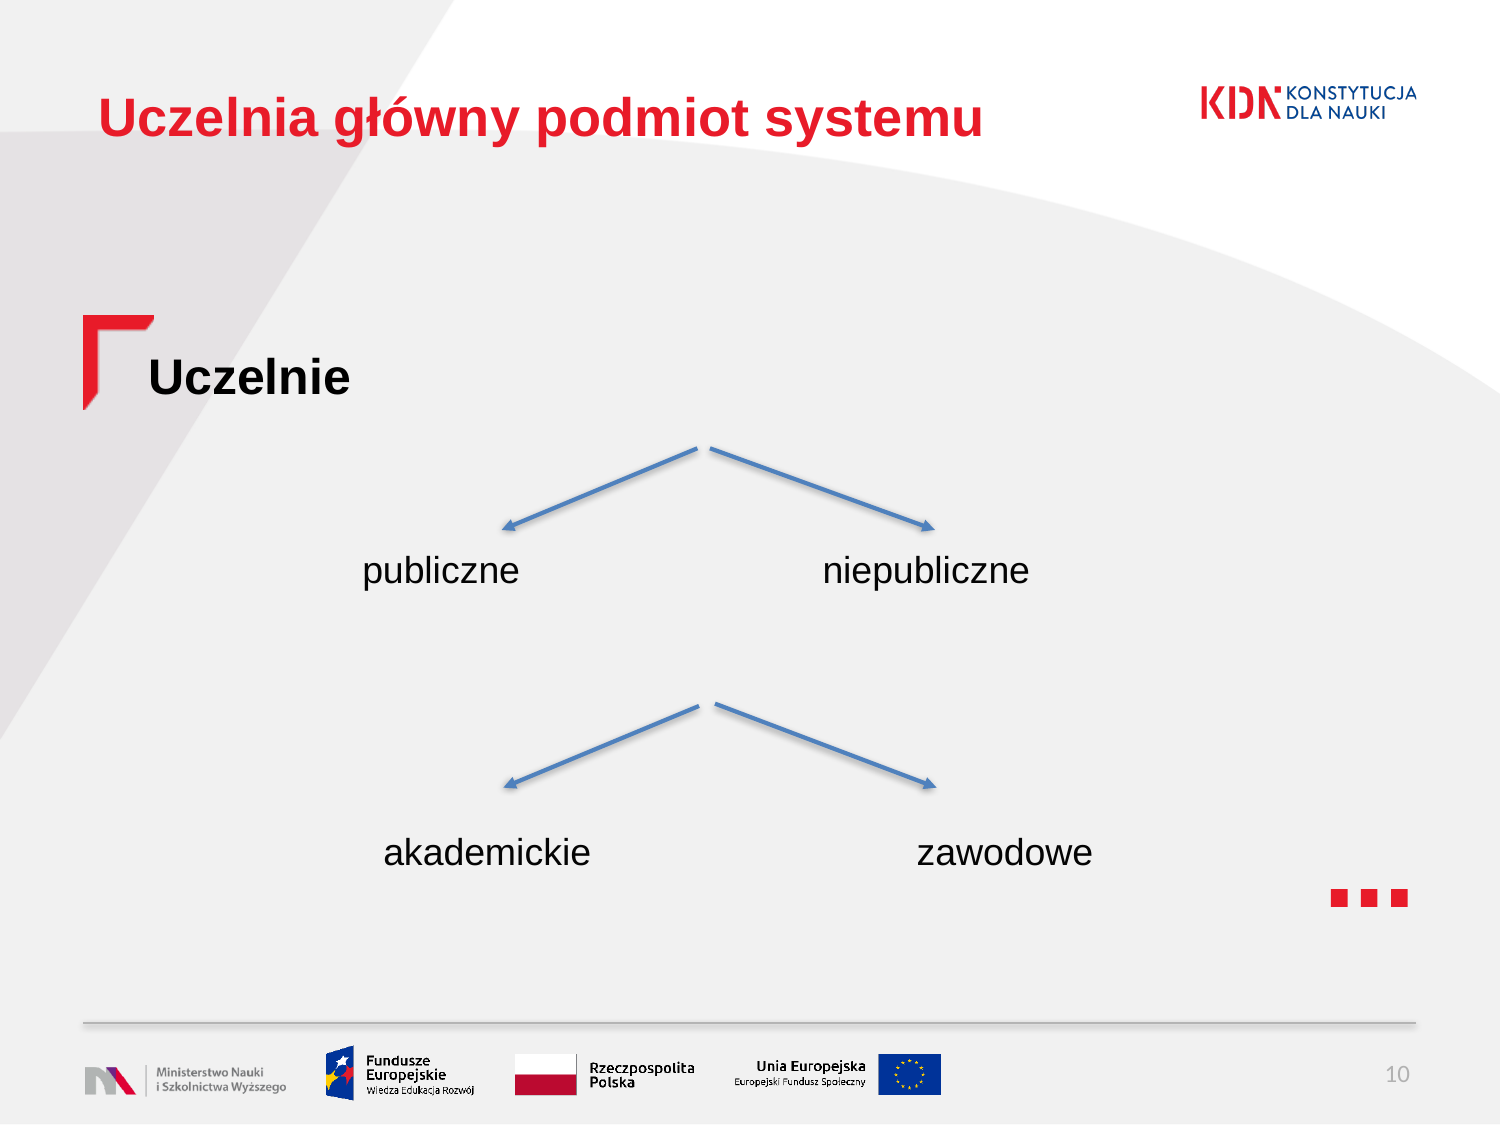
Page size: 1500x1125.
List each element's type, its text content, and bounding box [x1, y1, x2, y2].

title Uczelnia główny podmiot systemu [83, 74, 1170, 143]
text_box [503, 705, 700, 788]
list publiczne niepubliczne akademickie zawodowe [144, 403, 1250, 905]
slide_number 10 [1074, 1042, 1425, 1103]
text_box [501, 448, 698, 531]
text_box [714, 703, 937, 788]
picture [0, 0, 1500, 1125]
text_box Uczelnie [133, 337, 1111, 413]
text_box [709, 448, 936, 531]
